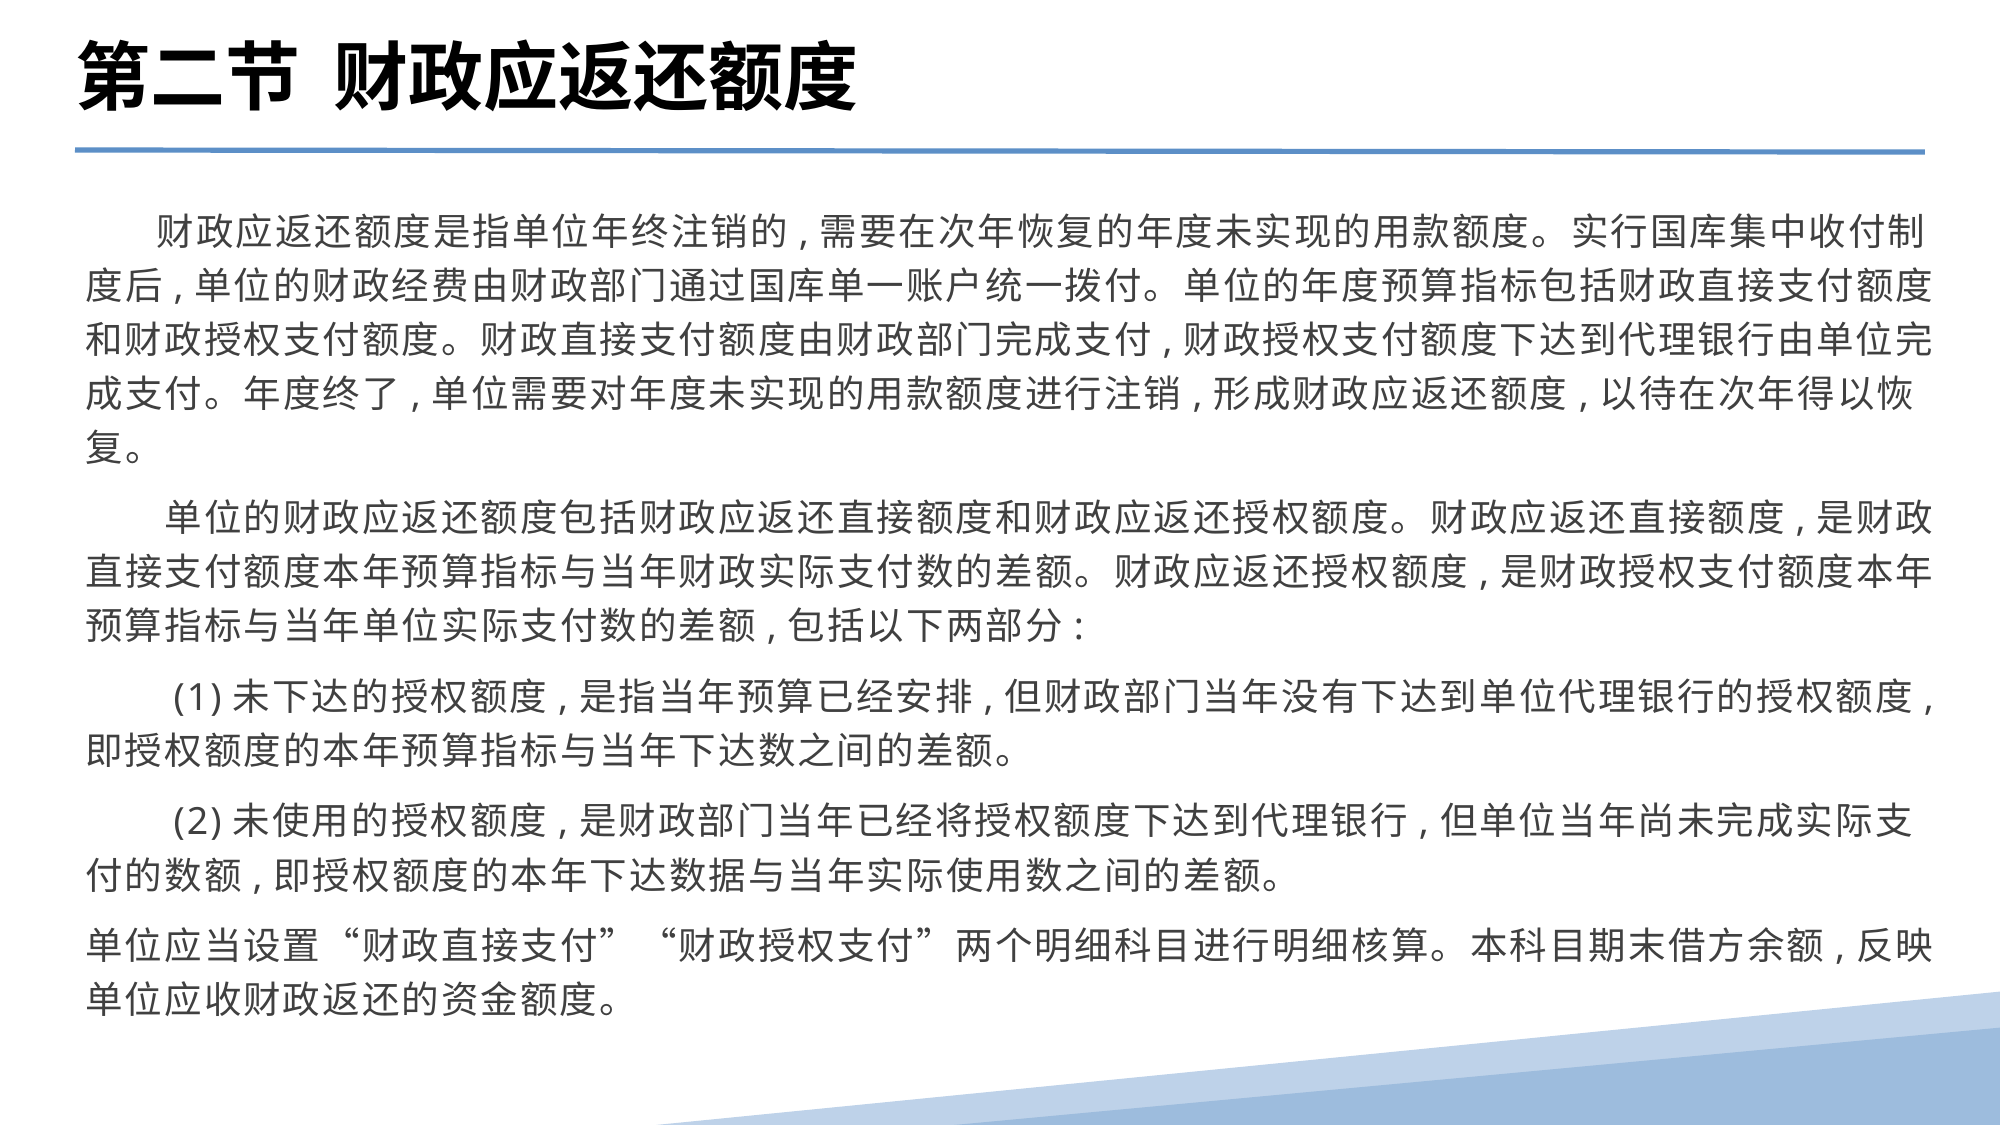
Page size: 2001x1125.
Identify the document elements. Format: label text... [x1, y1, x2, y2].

text_box 财政应返还额度是指单位年终注销的,需要在次年恢复的年度未实现的用款额度。实行国库集中收付制度后,单位的财政经费由财政部门通过国库单一账户统一拨付。单位的年度预算指标包括财政直接支付额度和财政授权支付额度。财政直接支付额度由财政部门完成支付,财政授权支付额度下达到代理银行由单位完成支付。年度终了,单位需要对年度未实现的用款额度进行注销,形成财政应返还额度,以待在次年得以恢复。 单位的财政应返还额度包括财政应返还直接额度和财政应返还授权额度。财政应返还直接额度,是财政直接支付额度本年预算指标与当年财政实际支付数的差额。财政应返还授权额度,是财政授权支付额度本年预算指标与当年单位实际支付数的差额,包括以下两部分: (1)未下达的授权额度,是指当年预算已经安排,但财政部门当年没有下达到单位代理银行的授权额度,即授权额度的本年预算指标与当年下达数之间的差额。 (2)未使用的授权额度,是财政部门当年已经将授权额度下达到代理银行,但单位当年尚未完成实际支付的数额,即授权额度的本年下达数据与当年实际使用数之间的差额。 单位应当设置“财政直接支付”“财政授权支付”两个明细科目进行明细核算。本科目期末借方余额,反映单位应收财政返还的资金额度。 [74, 170, 1948, 1050]
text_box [656, 991, 2000, 1125]
text_box 第二节 财政应返还额度 [75, 24, 1925, 125]
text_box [74, 149, 1925, 153]
